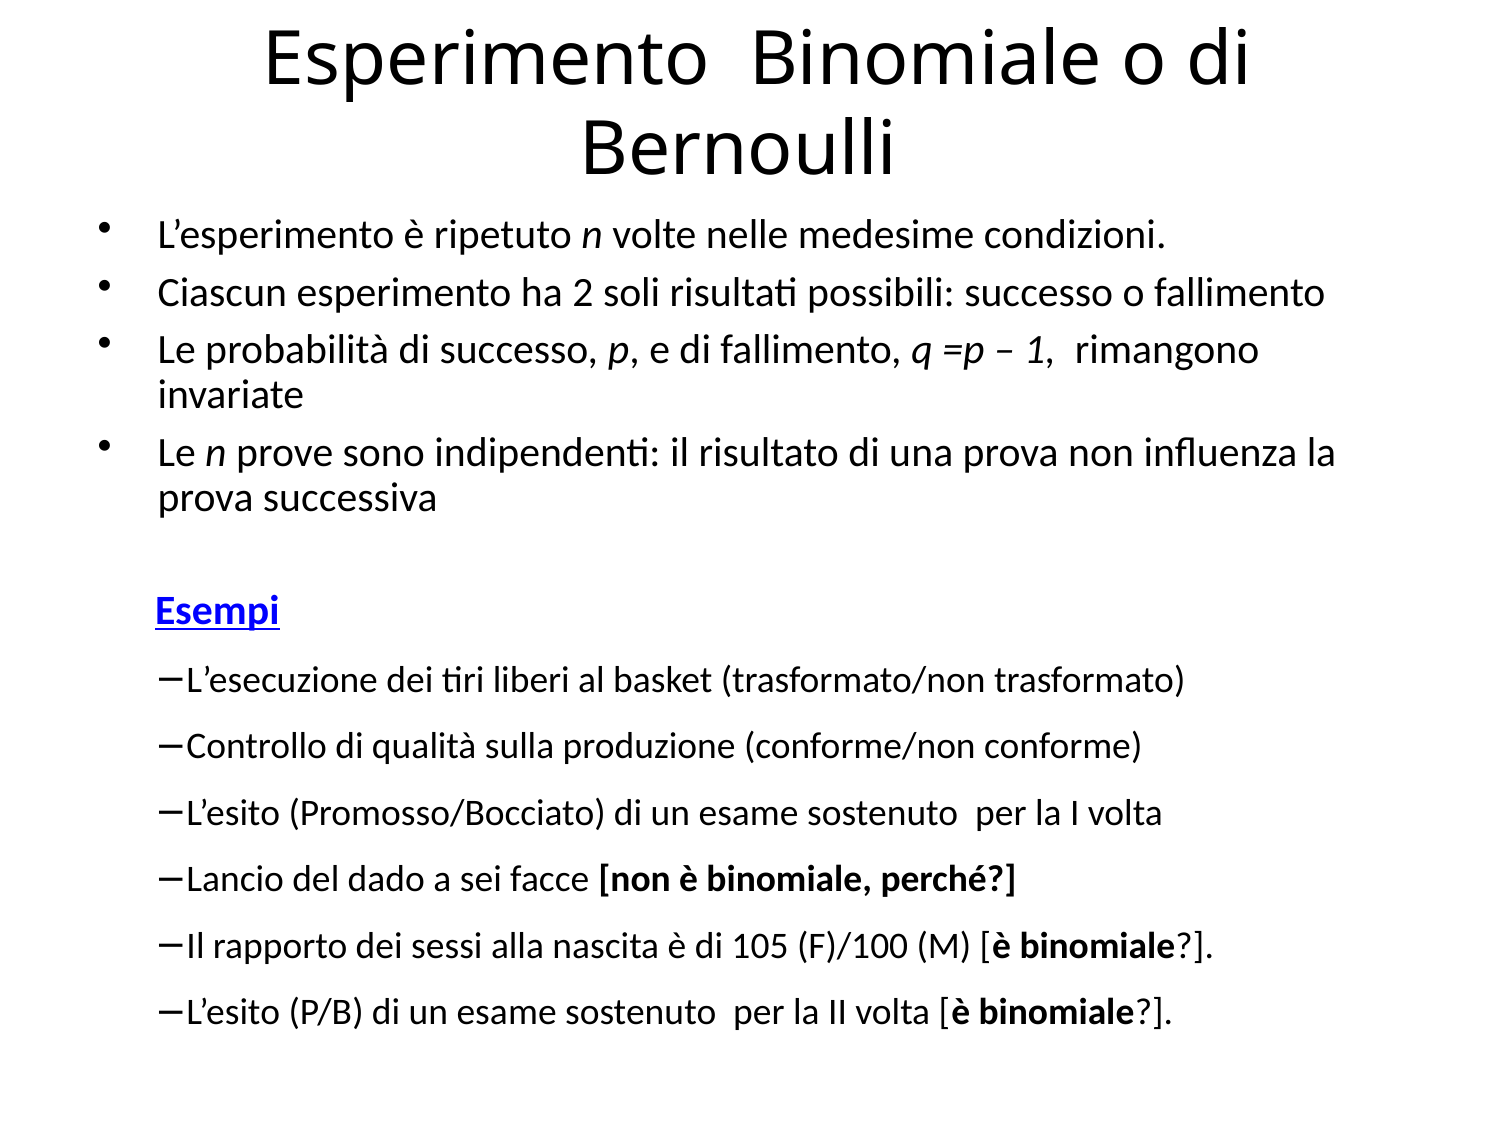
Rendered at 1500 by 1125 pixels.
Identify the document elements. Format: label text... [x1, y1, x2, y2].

list L’esperimento è ripetuto n volte nelle medesime condizioni. Ciascun esperimento ha 2 soli risultati possibili: successo o fallimento Le probabilità di successo, p, e di fallimento, q =p – 1, rimangono invariate Le n prove sono indipendenti: il risultato di una prova non influenza la prova successiva [82, 205, 1422, 566]
title Esperimento Binomiale o di Bernoulli [82, 36, 1433, 164]
text_box Esempi L’esecuzione dei tiri liberi al basket (trasformato/non trasformato) Controllo di qualità sulla produzione (conforme/non conforme) L’esito (Promosso/Bocciato) di un esame sostenuto per la I volta Lancio del dado a sei facce [non è binomiale, perché?] Il rapporto dei sessi alla nascita è di 105 (F)/100 (M) [è binomiale?]. L’esito (P/B) di un esame sostenuto per la II volta [è binomiale?]. [80, 565, 1410, 1040]
